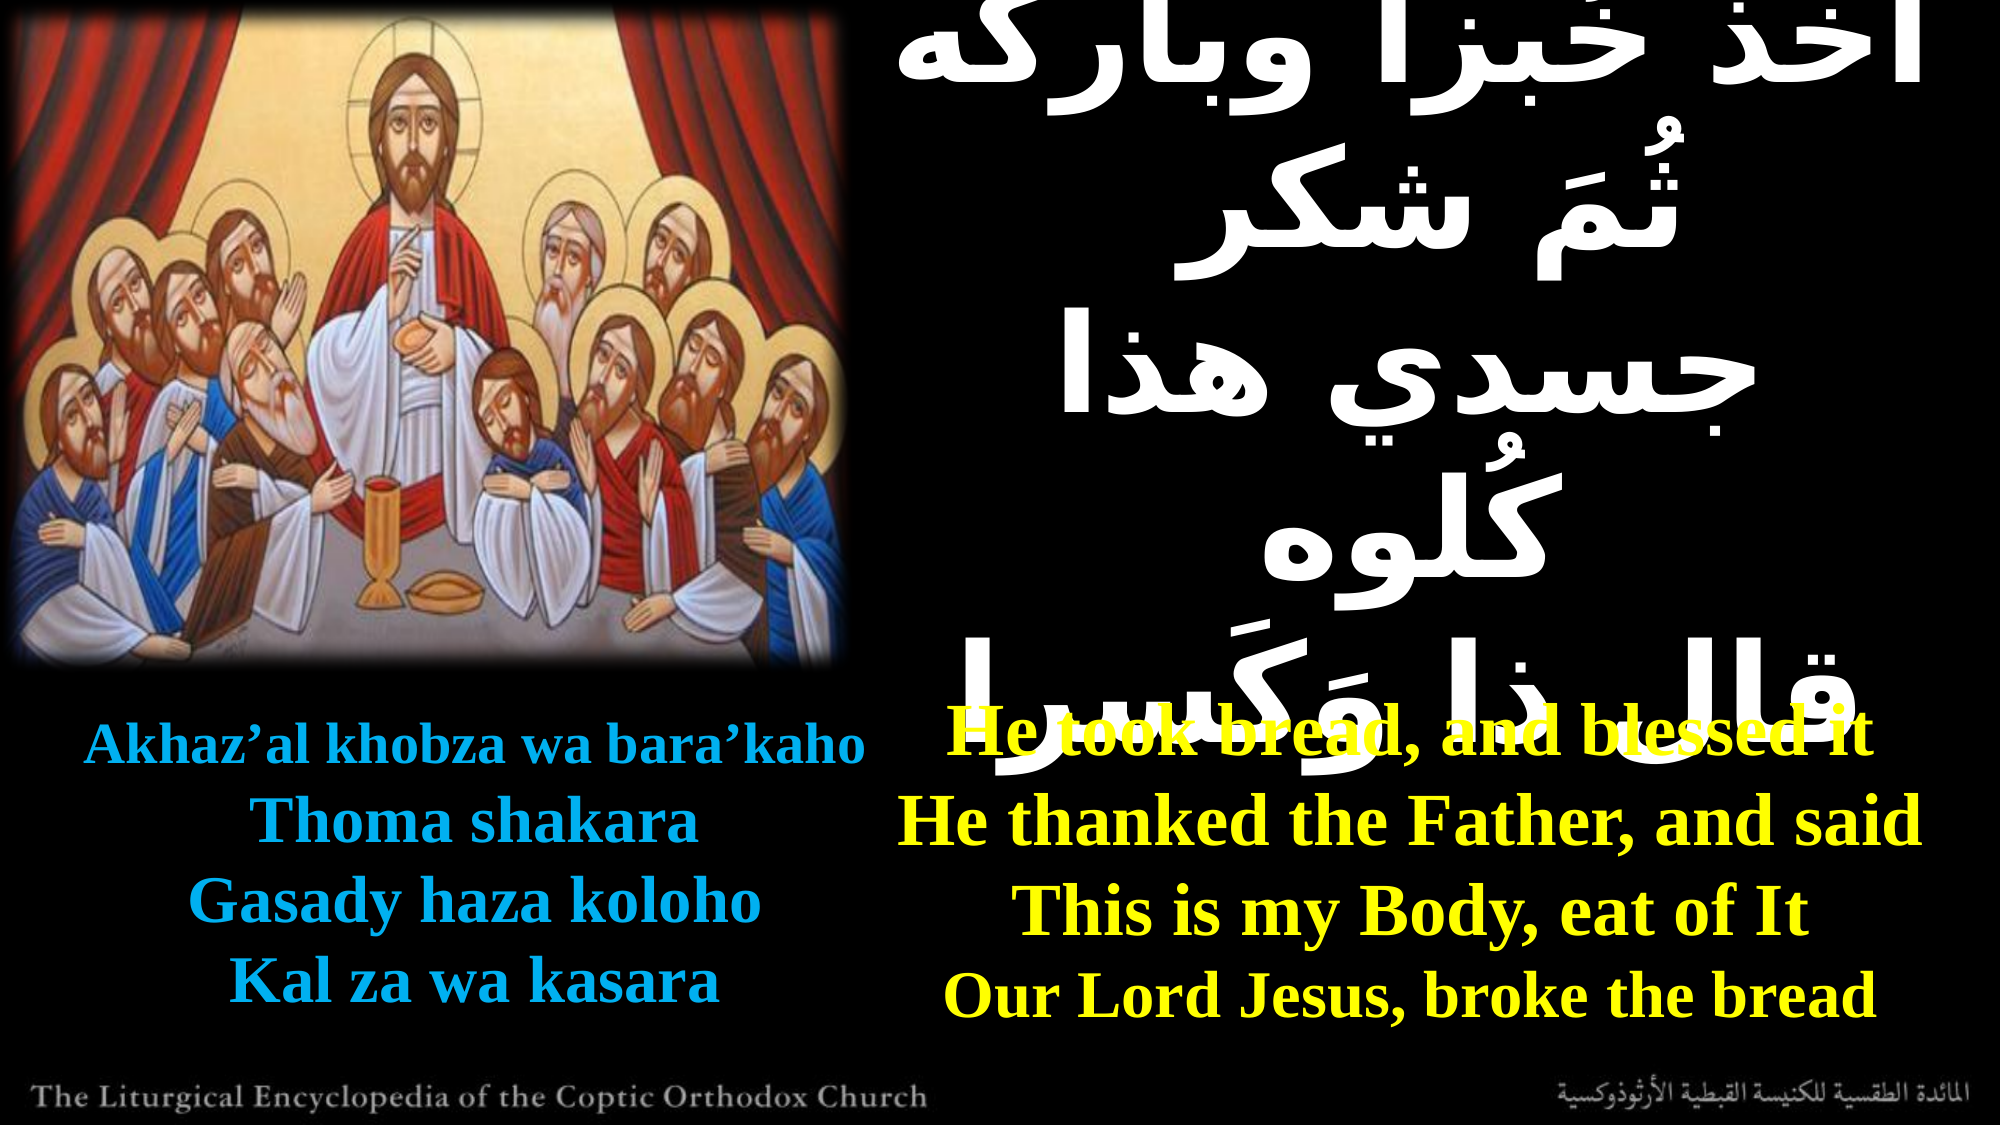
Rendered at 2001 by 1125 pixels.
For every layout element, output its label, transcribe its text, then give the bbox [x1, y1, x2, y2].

text_box He took bread, and blessed it He thanked the Father, and said This is my Body, eat of It Our Lord Jesus, broke the bread [853, 673, 1968, 1076]
text_box Akhaz’al khobza wa bara’kaho Thoma shakara Gasady haza koloho Kal za wa kasara [17, 698, 934, 1039]
picture [0, 0, 2000, 1125]
text_box أخذَ خُبزاً وباركه ثُمَ شكر جسدي هذا كُلوه قال ذا وَكَسرا [874, 0, 1948, 673]
